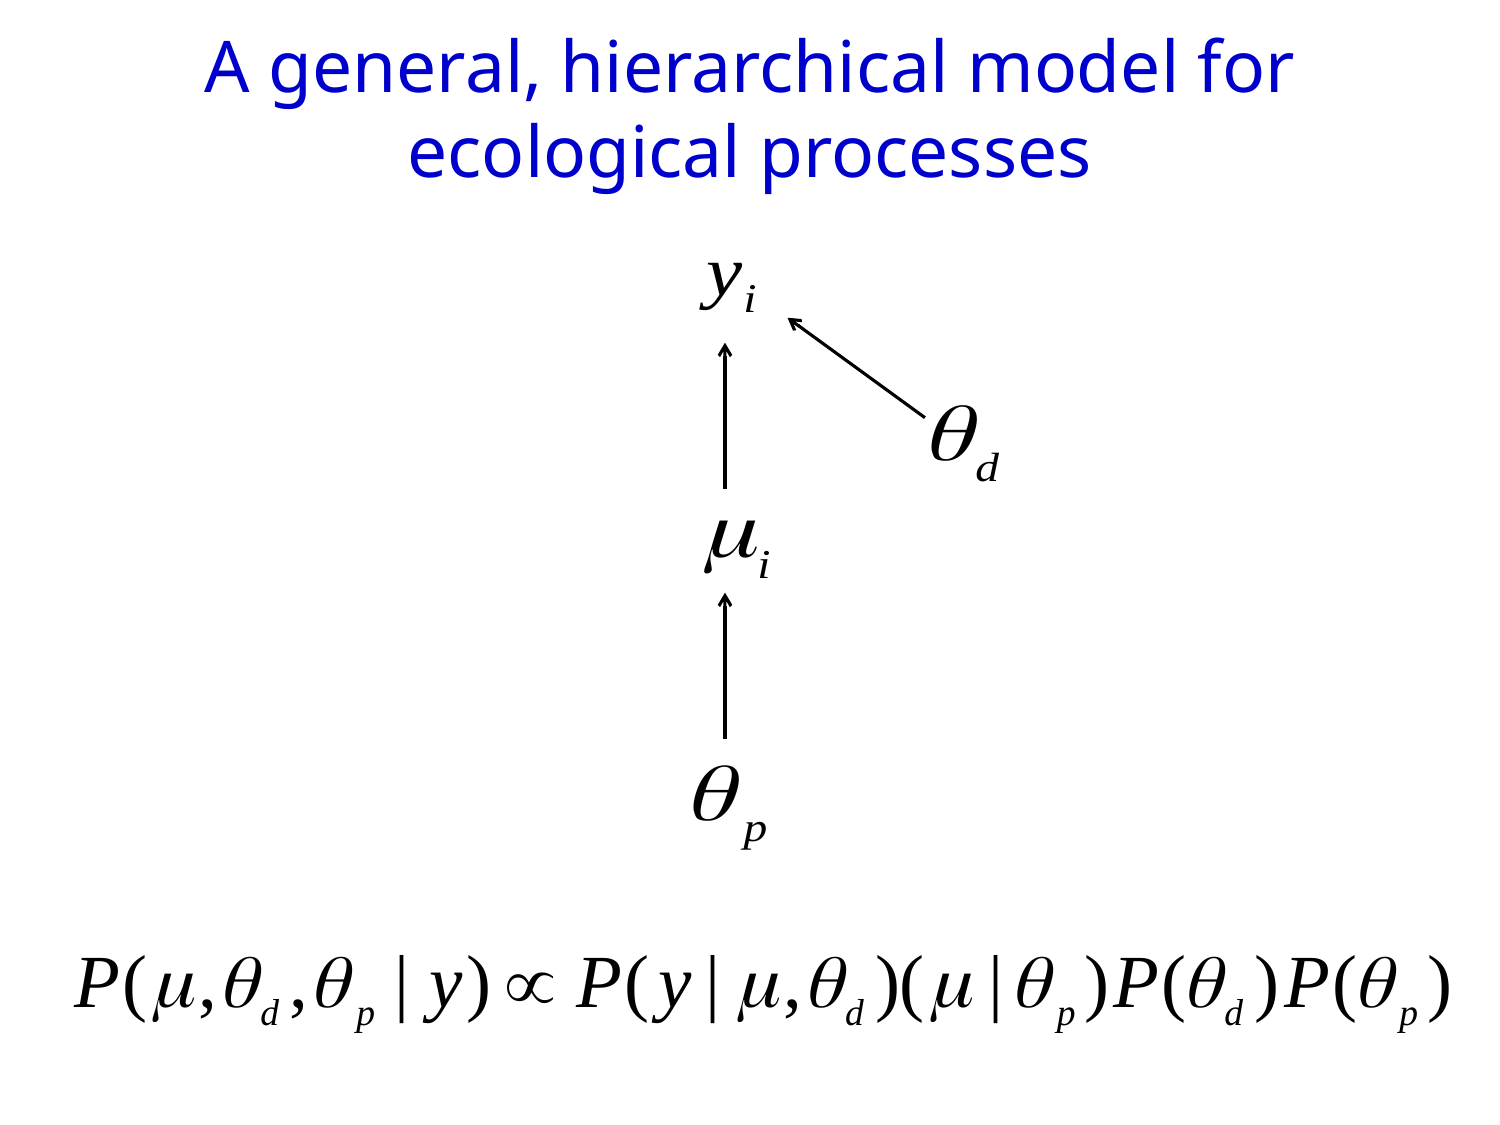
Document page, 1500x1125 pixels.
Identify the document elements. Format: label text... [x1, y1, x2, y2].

title A general, hierarchical model for ecological processes [75, 12, 1425, 200]
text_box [687, 481, 790, 593]
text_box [680, 744, 783, 868]
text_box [686, 224, 776, 331]
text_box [787, 317, 926, 418]
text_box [62, 937, 1461, 1051]
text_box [917, 384, 1020, 496]
